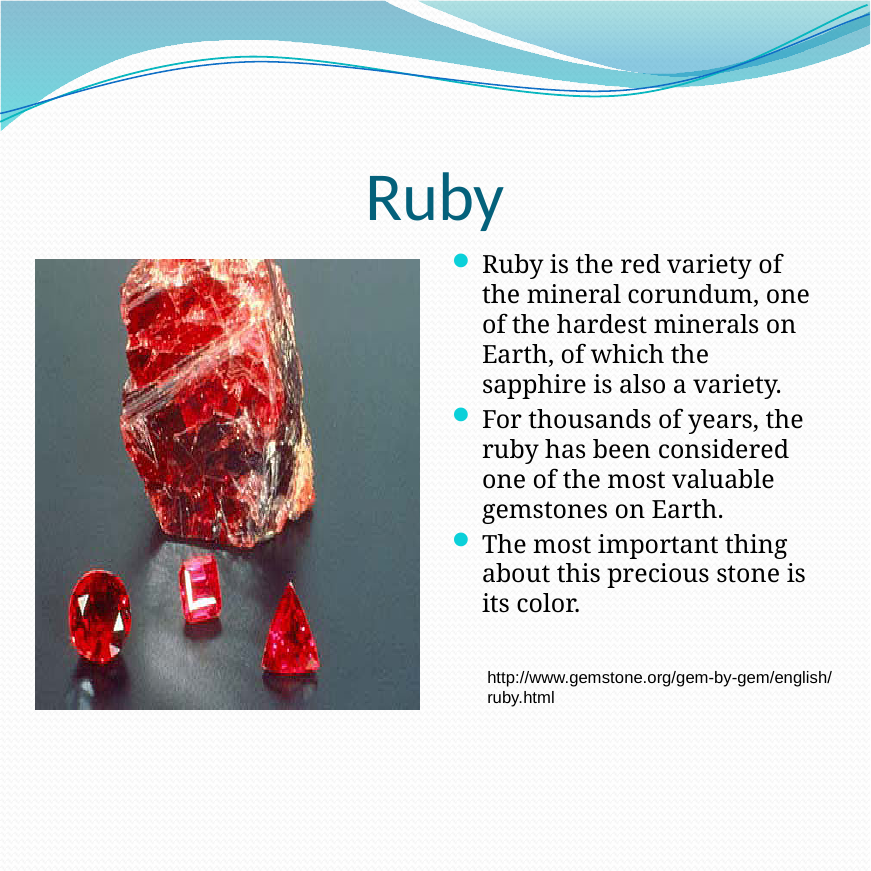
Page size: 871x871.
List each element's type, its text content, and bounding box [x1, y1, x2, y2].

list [34, 259, 420, 711]
title Ruby [43, 89, 827, 235]
list Ruby is the red variety of the mineral corundum, one of the hardest minerals on Earth, of which the sapphire is also a variety. For thousands of years, the ruby has been considered one of the most valuable gemstones on Earth. The most important thing about this precious stone is its color. [442, 243, 827, 807]
text_box http://www.gemstone.org/gem-by-gem/english/ruby.html [472, 659, 871, 715]
